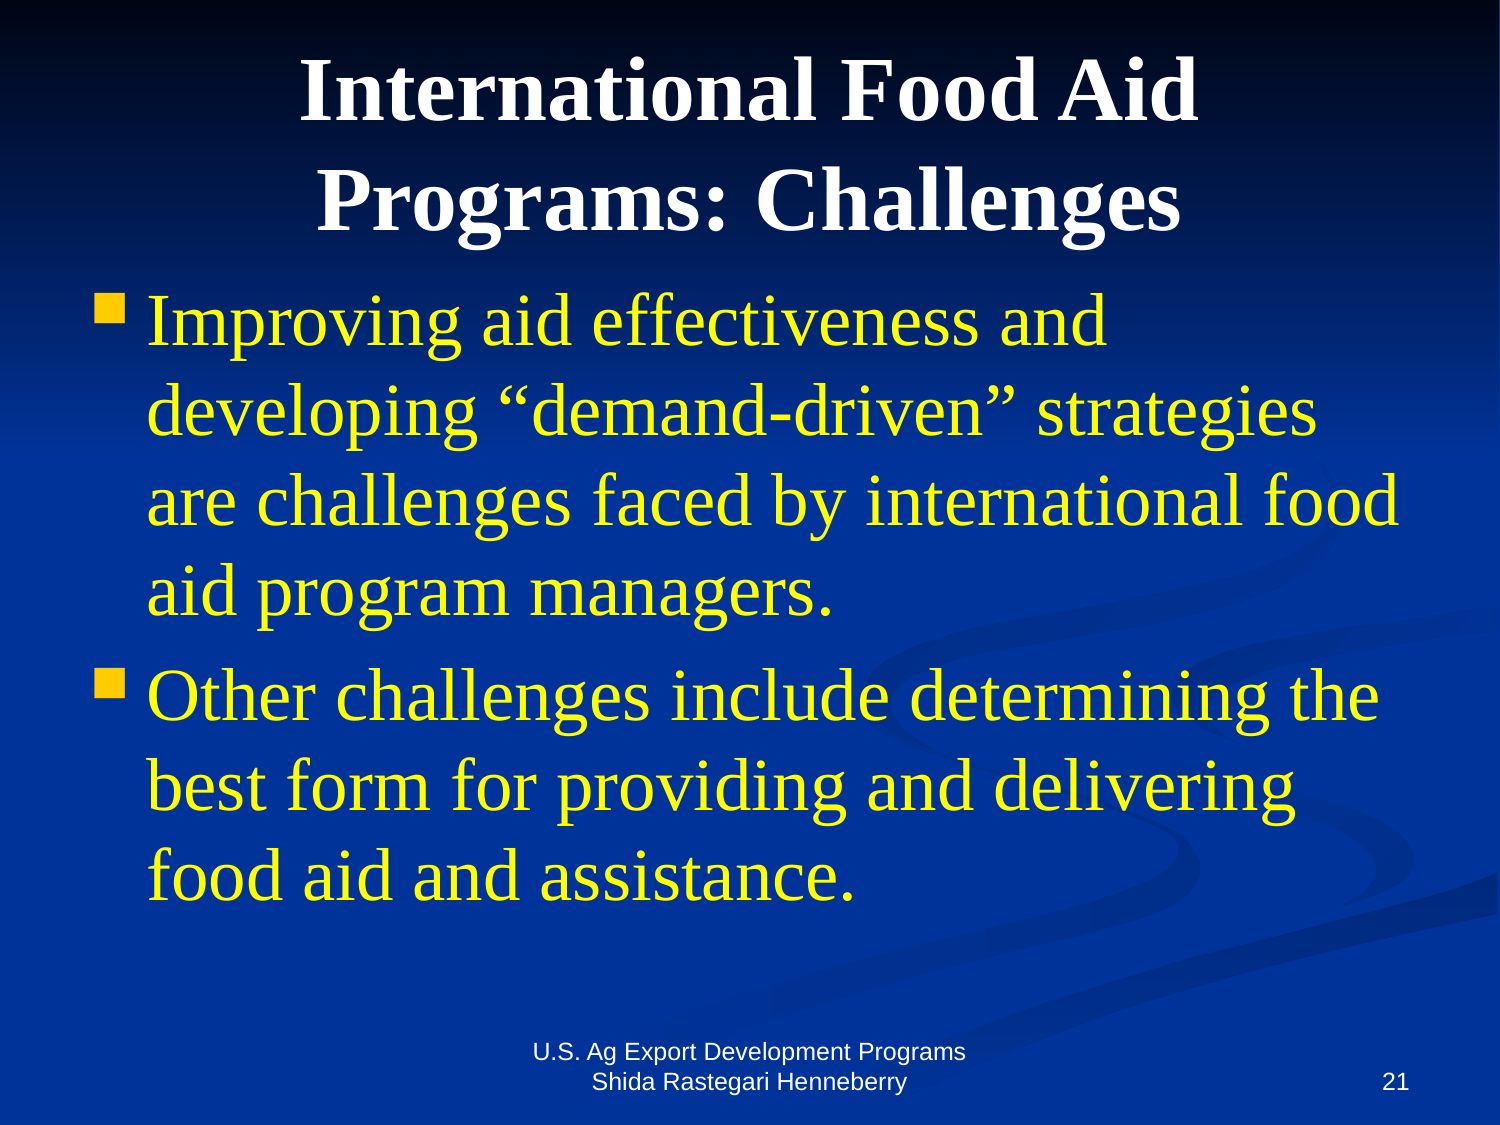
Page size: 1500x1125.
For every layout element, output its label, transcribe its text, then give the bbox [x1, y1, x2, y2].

title International Food Aid Programs: Challenges [75, 45, 1425, 233]
slide_number 21 [1074, 1025, 1425, 1104]
footer U.S. Ag Export Development Programs Shida Rastegari Henneberry [512, 1025, 988, 1104]
list Improving aid effectiveness and developing “demand-driven” strategies are challenges faced by international food aid program managers. Other challenges include determining the best form for providing and delivering food aid and assistance. [75, 262, 1425, 1005]
